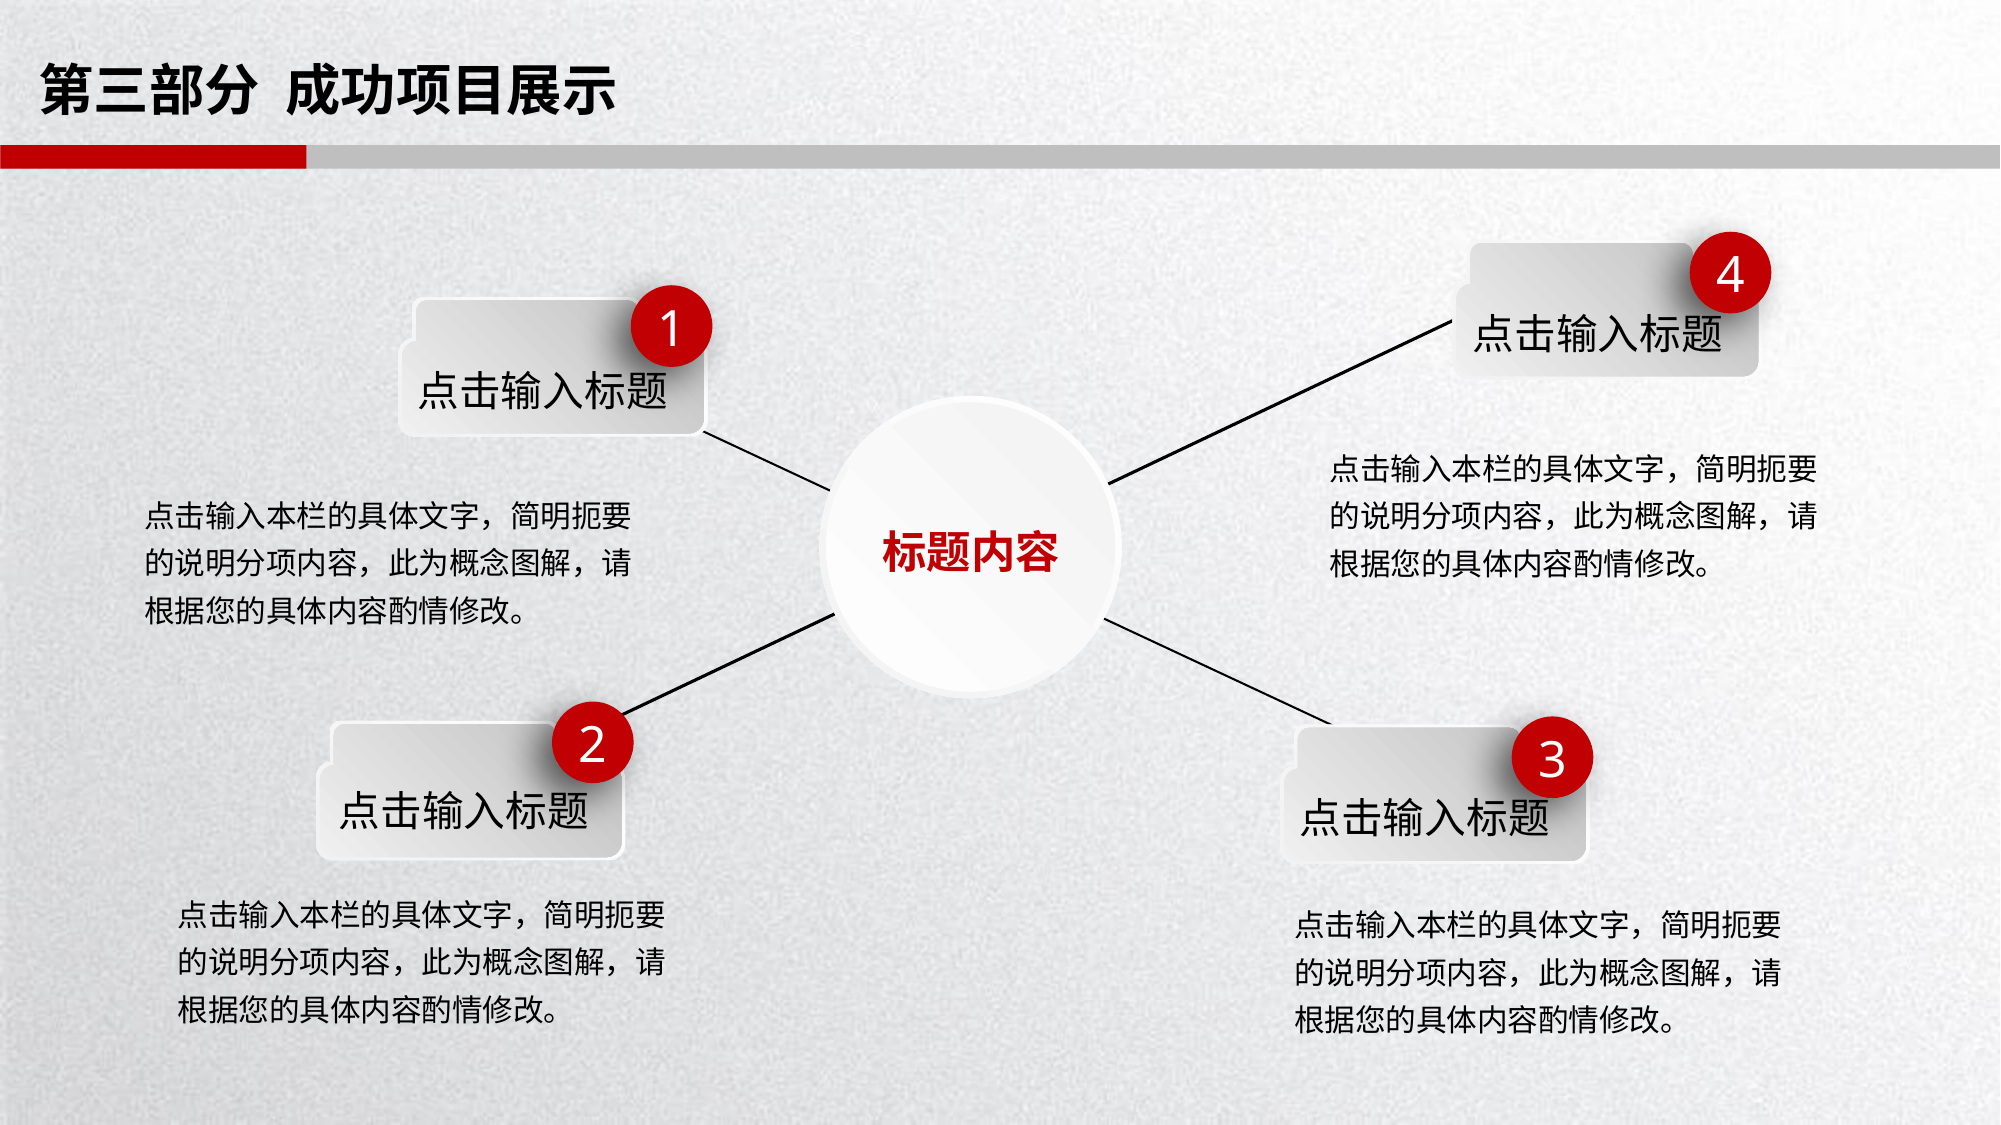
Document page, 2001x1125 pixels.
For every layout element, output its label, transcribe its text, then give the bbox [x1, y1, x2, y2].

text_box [819, 395, 1122, 699]
title 第三部分 成功项目展示 [23, 47, 1824, 124]
text_box 点击输入本栏的具体文字，简明扼要的说明分项内容，此为概念图解，请根据您的具体内容酌情修改。 [1279, 887, 1815, 1046]
text_box 1 [645, 285, 699, 295]
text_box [398, 296, 708, 437]
text_box 3 [1530, 716, 1575, 723]
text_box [477, 309, 1477, 784]
text_box 点击输入本栏的具体文字，简明扼要的说明分项内容，此为概念图解，请根据您的具体内容酌情修改。 [129, 478, 472, 636]
text_box 点击输入本栏的具体文字，简明扼要的说明分项内容，此为概念图解，请根据您的具体内容酌情修改。 [162, 877, 699, 1035]
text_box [1279, 724, 1590, 865]
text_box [1452, 239, 1763, 380]
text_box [315, 720, 626, 861]
text_box 4 [1768, 256, 1772, 289]
picture [0, 0, 2001, 1125]
text_box 4 [1708, 231, 1753, 238]
text_box 点击输入本栏的具体文字，简明扼要的说明分项内容，此为概念图解，请根据您的具体内容酌情修改。 [1481, 431, 1851, 589]
